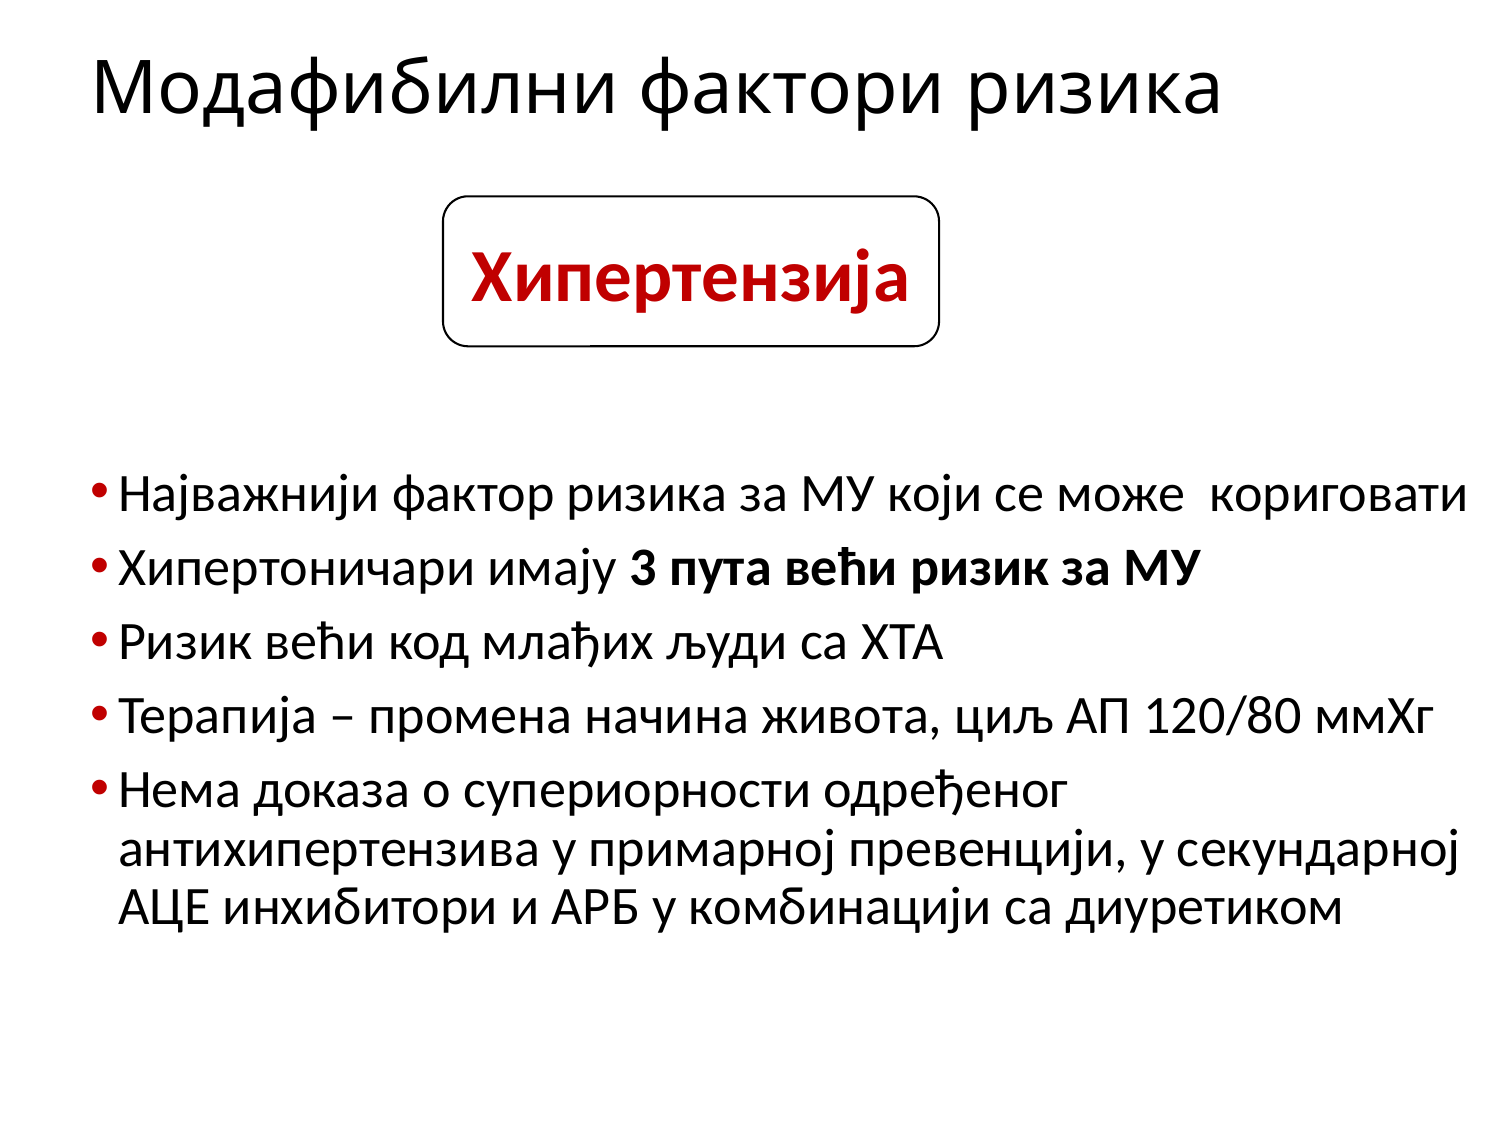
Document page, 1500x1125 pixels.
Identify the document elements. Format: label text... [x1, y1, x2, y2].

title Модафибилни фактори ризика [75, 40, 1451, 220]
text_box Хипертензија [441, 195, 941, 348]
list Најважнији фактор ризика за МУ који се може кориговати Хипертоничари имају 3 пута већи ризик за МУ Ризик већи код млађих људи са ХТА Терапија – промена начина живота, циљ АП 120/80 ммХг Нема доказа о супериорности одређеног антихипертензива у примарној превенцији, у секундарној АЦЕ инхибитори и АРБ у комбинацији са диуретиком [75, 243, 1500, 1125]
